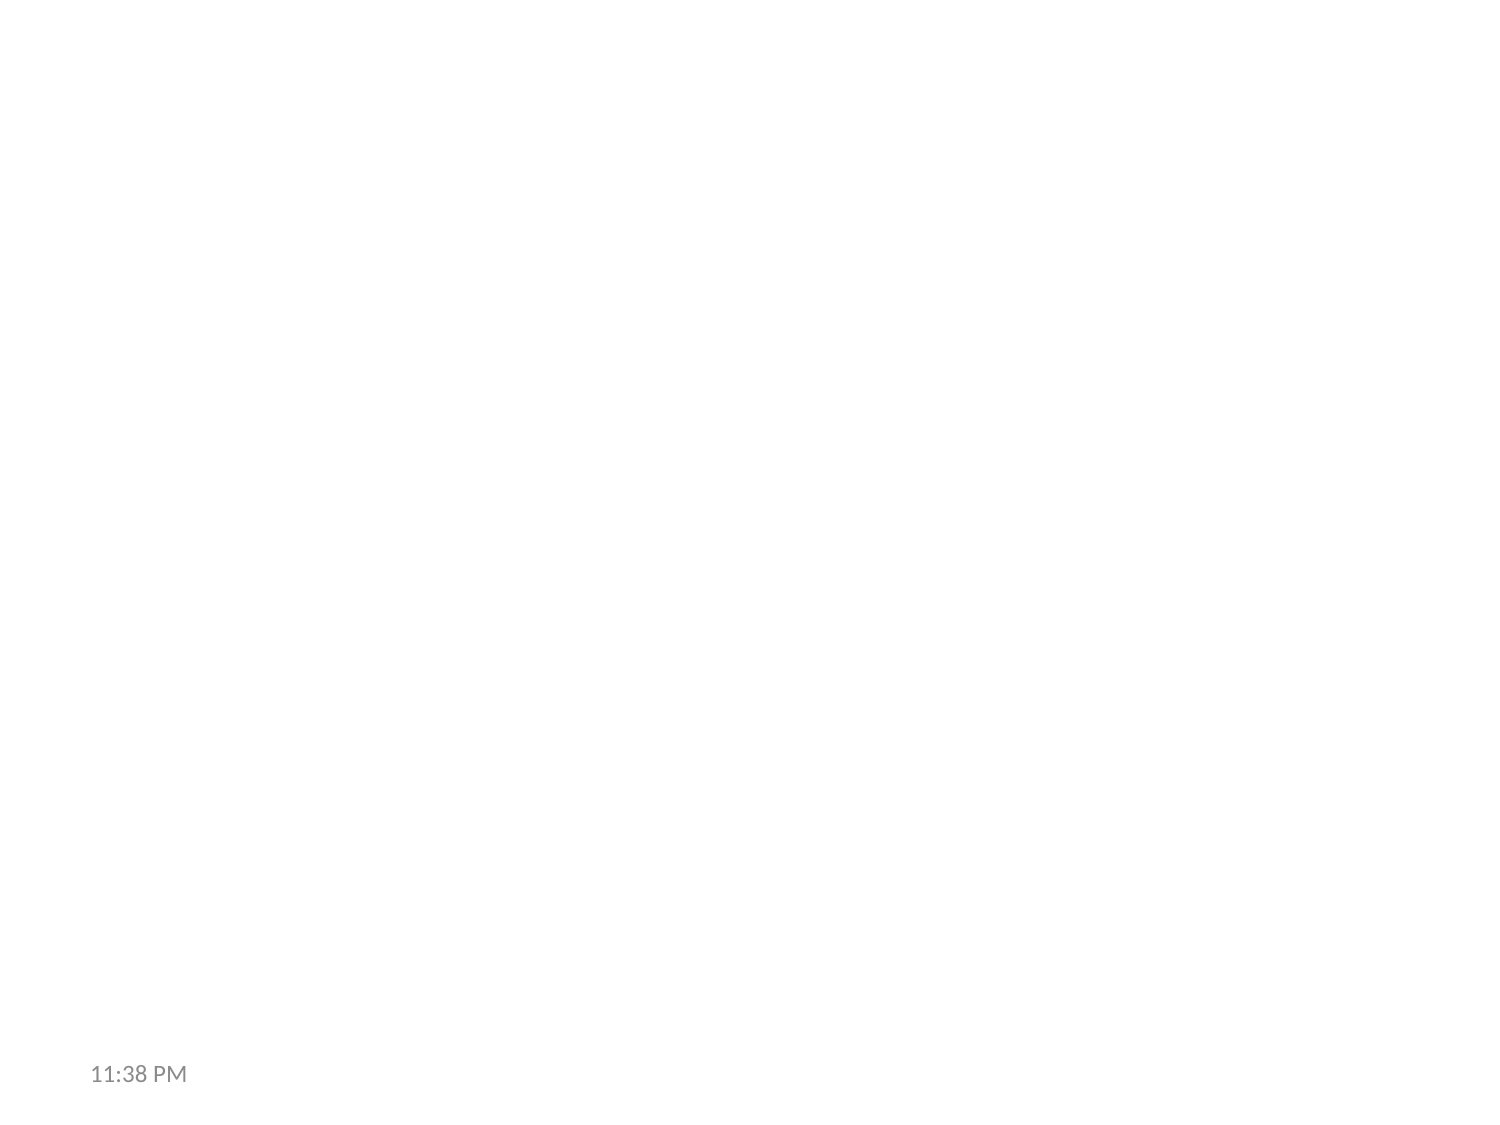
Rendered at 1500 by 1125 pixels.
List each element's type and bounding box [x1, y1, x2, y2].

slide_number [75, 1042, 425, 1103]
